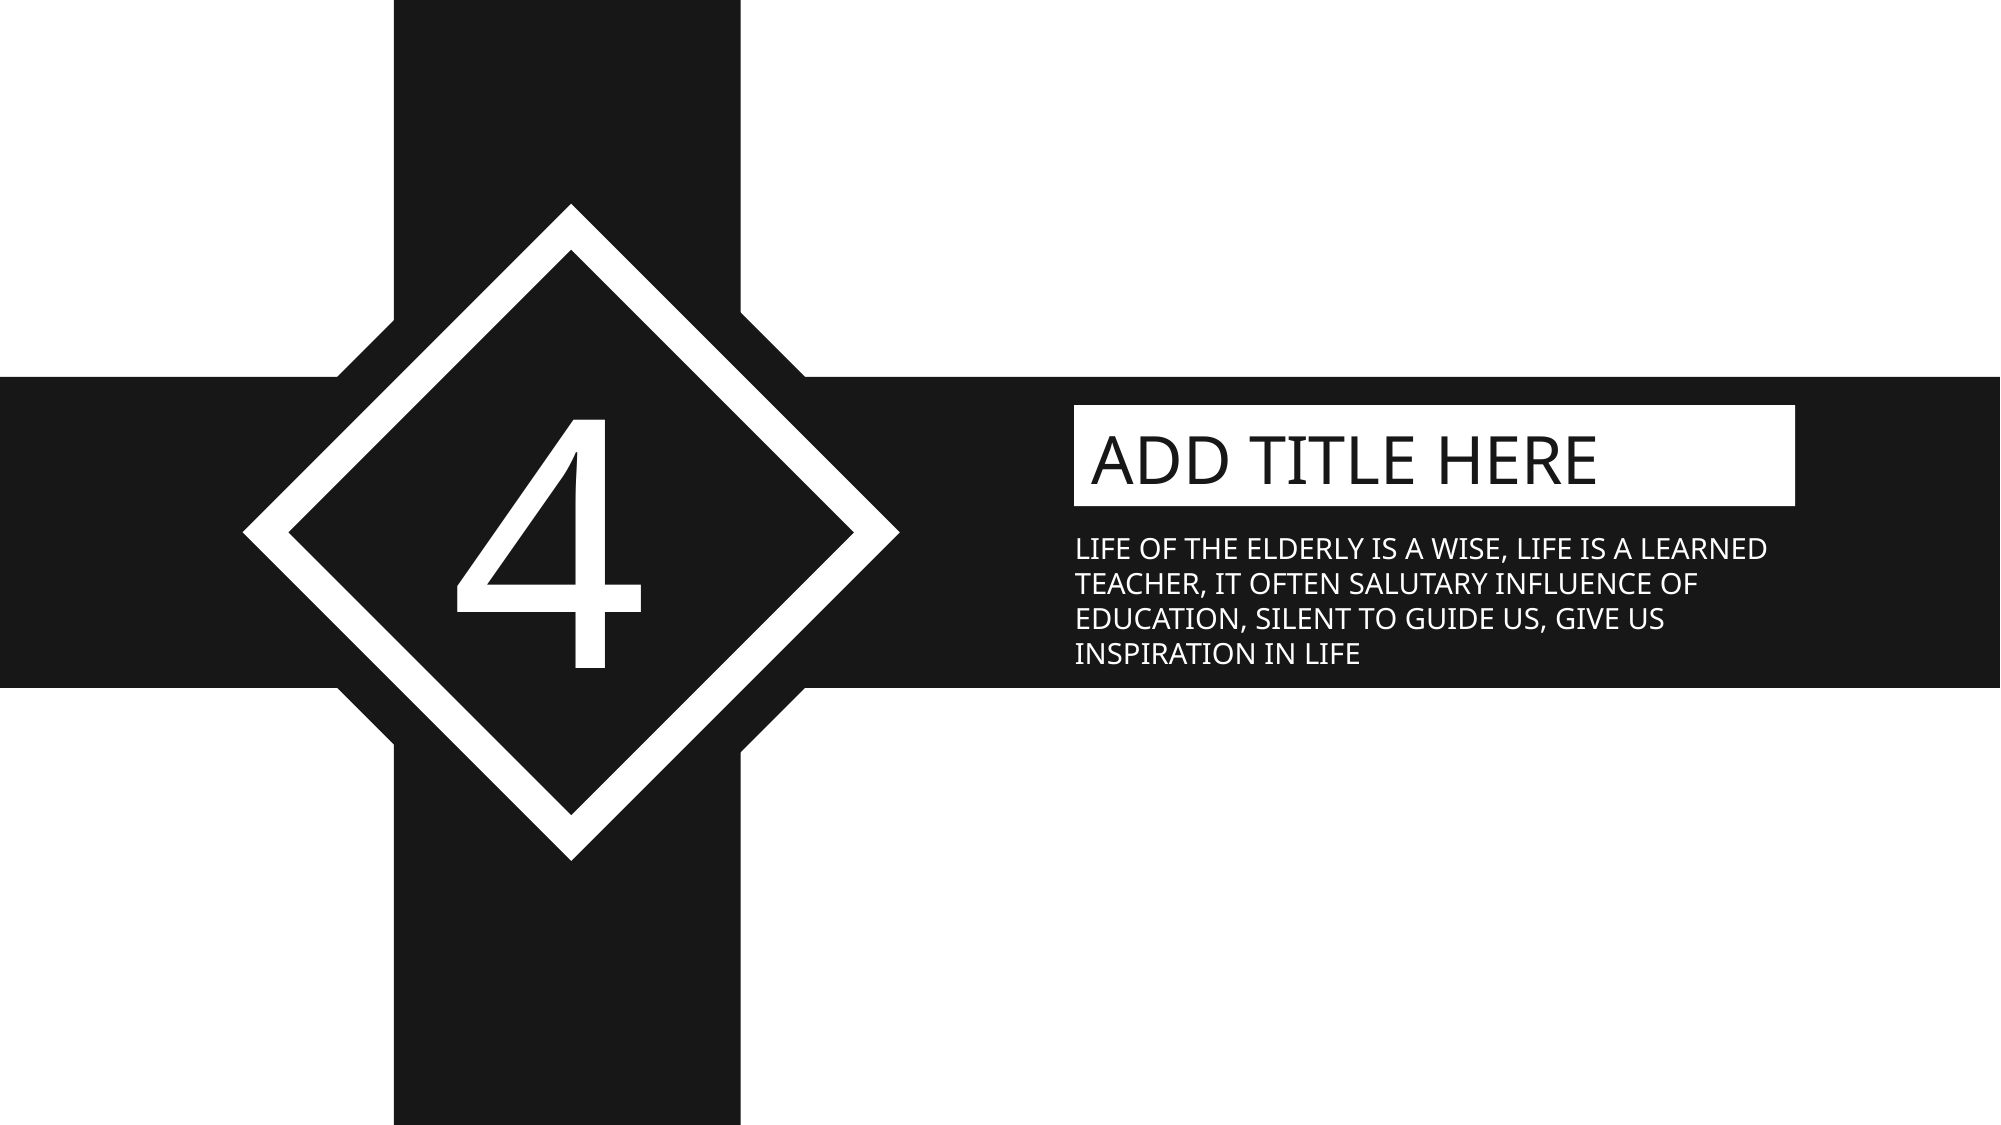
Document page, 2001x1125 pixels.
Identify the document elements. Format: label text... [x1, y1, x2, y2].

text_box [454, 202, 902, 863]
text_box [664, 341, 856, 724]
text_box [807, 376, 2000, 689]
text_box [1073, 404, 1796, 507]
text_box [241, 338, 435, 727]
text_box [393, 0, 742, 318]
text_box LIFE OF THE ELDERLY IS A WISE, LIFE IS A LEARNED TEACHER, IT OFTEN SALUTARY INFLUENCE OF EDUCATION, SILENT TO GUIDE US, GIVE US INSPIRATION IN LIFE [1060, 522, 1807, 678]
text_box [180, 141, 962, 924]
text_box ADD TITLE HERE [1077, 410, 1790, 506]
text_box [504, 248, 638, 315]
text_box [287, 384, 435, 681]
text_box 4 [435, 315, 664, 746]
text_box [500, 746, 642, 817]
text_box [393, 747, 742, 1125]
text_box [0, 376, 335, 689]
